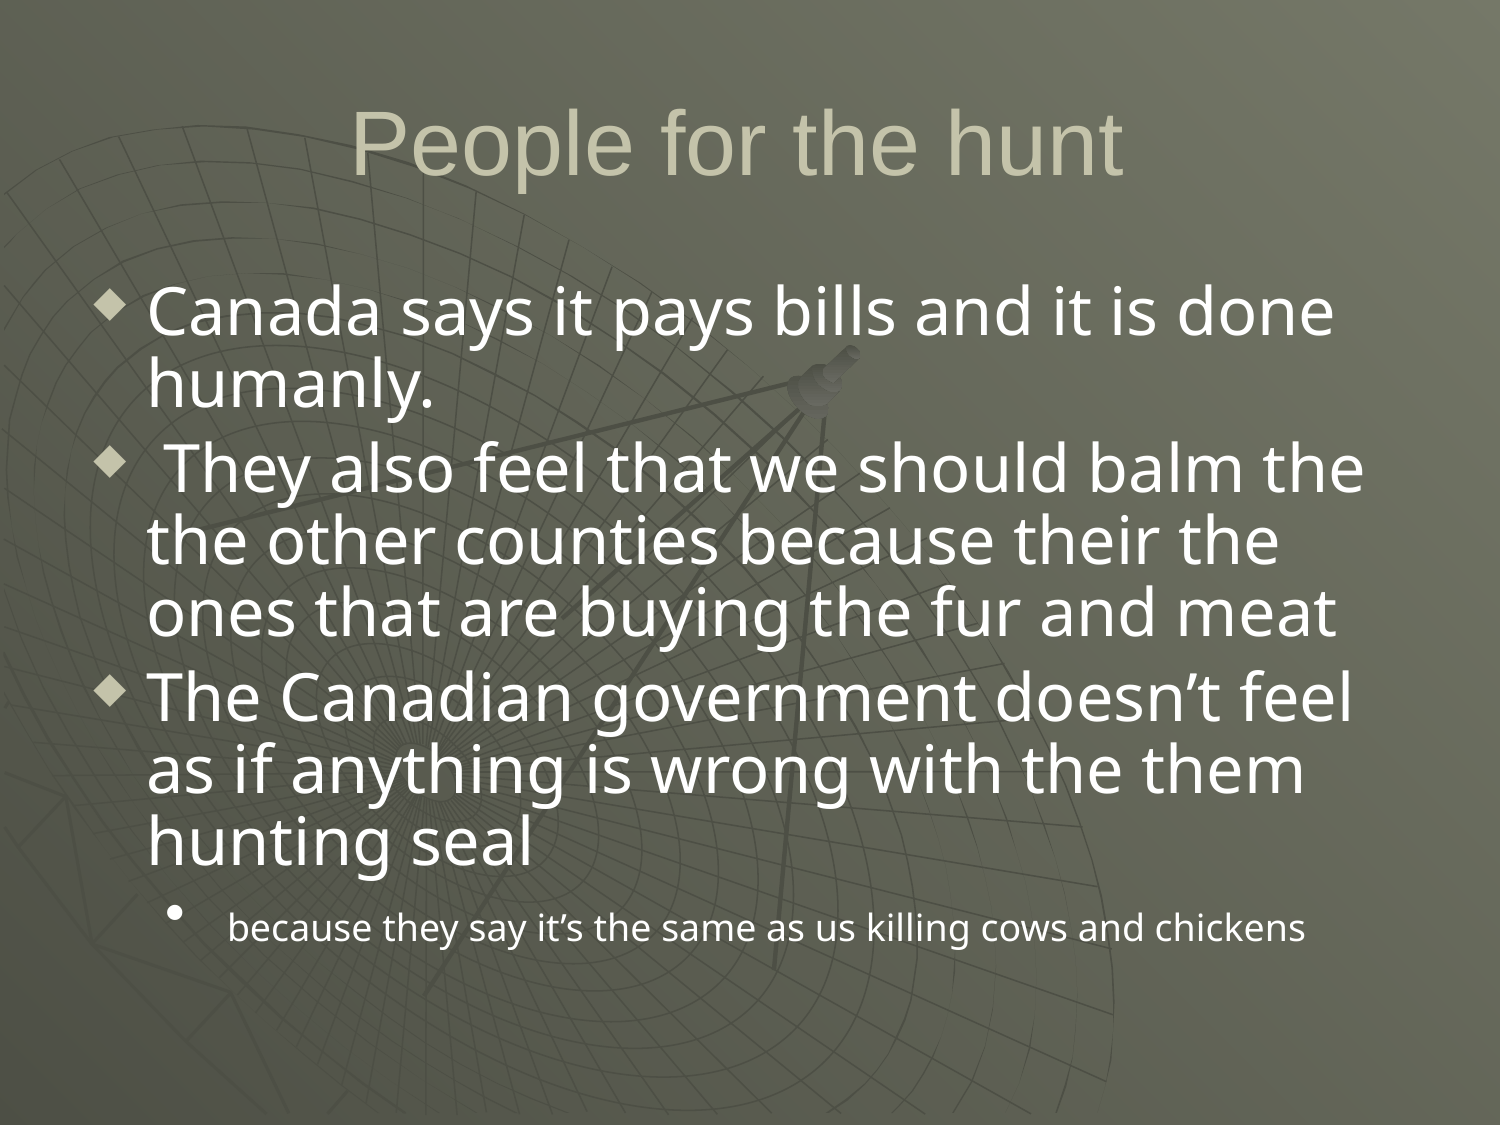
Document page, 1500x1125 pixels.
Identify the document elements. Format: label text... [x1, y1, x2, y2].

title People for the hunt [74, 45, 1426, 233]
list Canada says it pays bills and it is done humanly. They also feel that we should balm the the other counties because their the ones that are buying the fur and meat The Canadian government doesn’t feel as if anything is wrong with the them hunting seal because they say it’s the same as us killing cows and chickens [74, 269, 1426, 1013]
